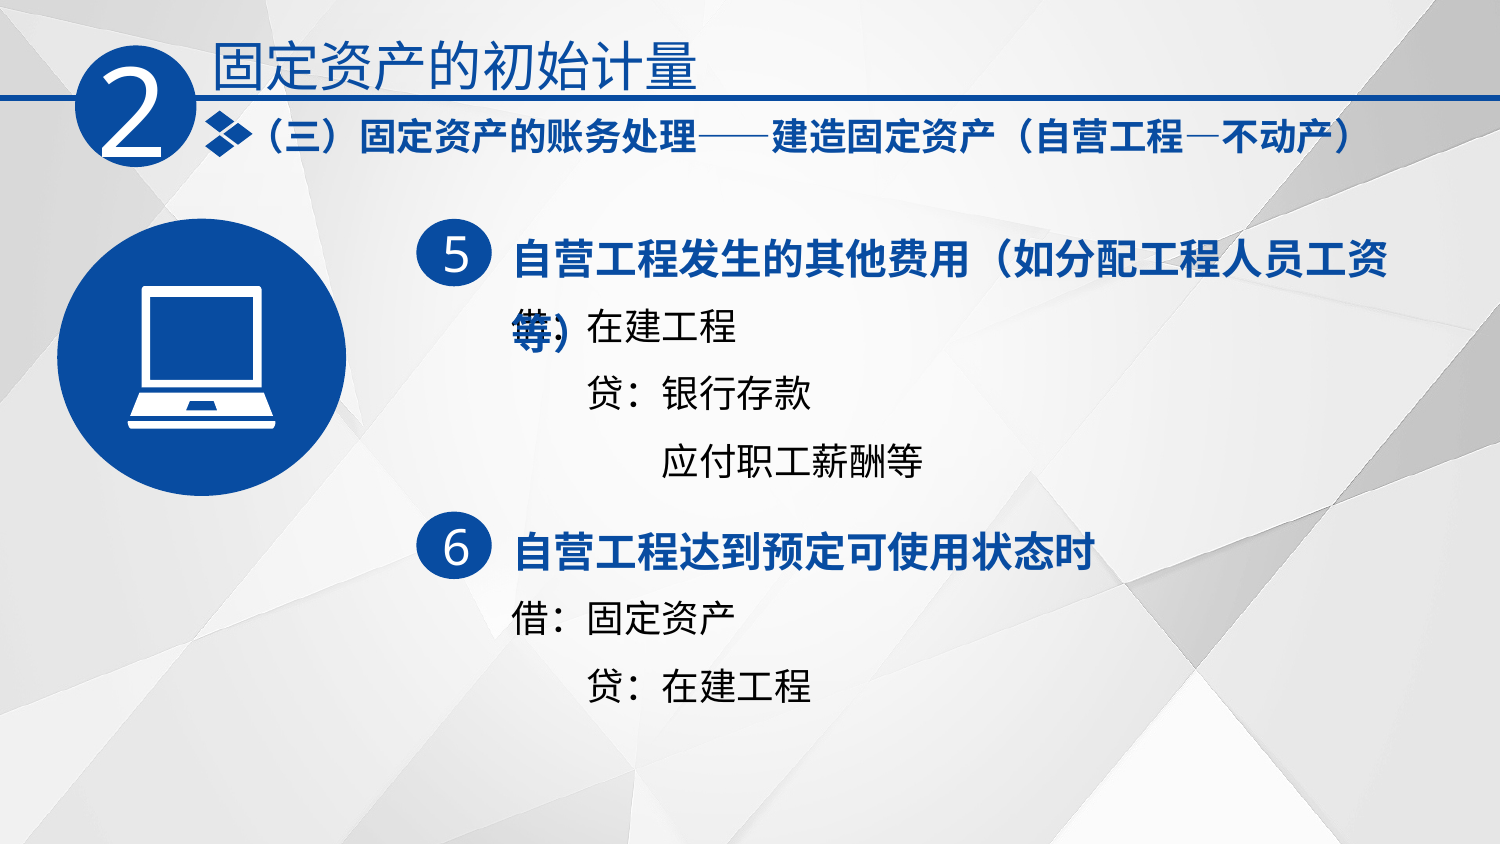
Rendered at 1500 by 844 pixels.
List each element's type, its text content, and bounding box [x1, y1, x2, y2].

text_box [56, 218, 347, 497]
text_box [75, 74, 84, 97]
text_box 6 [416, 511, 492, 580]
text_box 自营工程发生的其他费用（如分配工程人员工资等） [497, 200, 1460, 366]
text_box 2 [84, 45, 203, 97]
text_box 5 [416, 218, 492, 287]
text_box 借：在建工程 贷：银行存款 应付职工薪酬等 [497, 366, 1460, 490]
text_box 借：固定资产 贷：在建工程 [497, 565, 1460, 716]
picture [0, 101, 1500, 844]
text_box [75, 107, 84, 138]
text_box 自营工程达到预定可使用状态时 [497, 493, 1249, 583]
text_box 固定资产的初始计量 [198, 37, 713, 92]
text_box [223, 125, 234, 142]
text_box [205, 110, 234, 133]
text_box [205, 135, 234, 158]
picture [0, 0, 1500, 95]
text_box （三）固定资产的账务处理——建造固定资产（自营工程—不动产） [234, 107, 1385, 164]
text_box 2 [84, 107, 203, 171]
